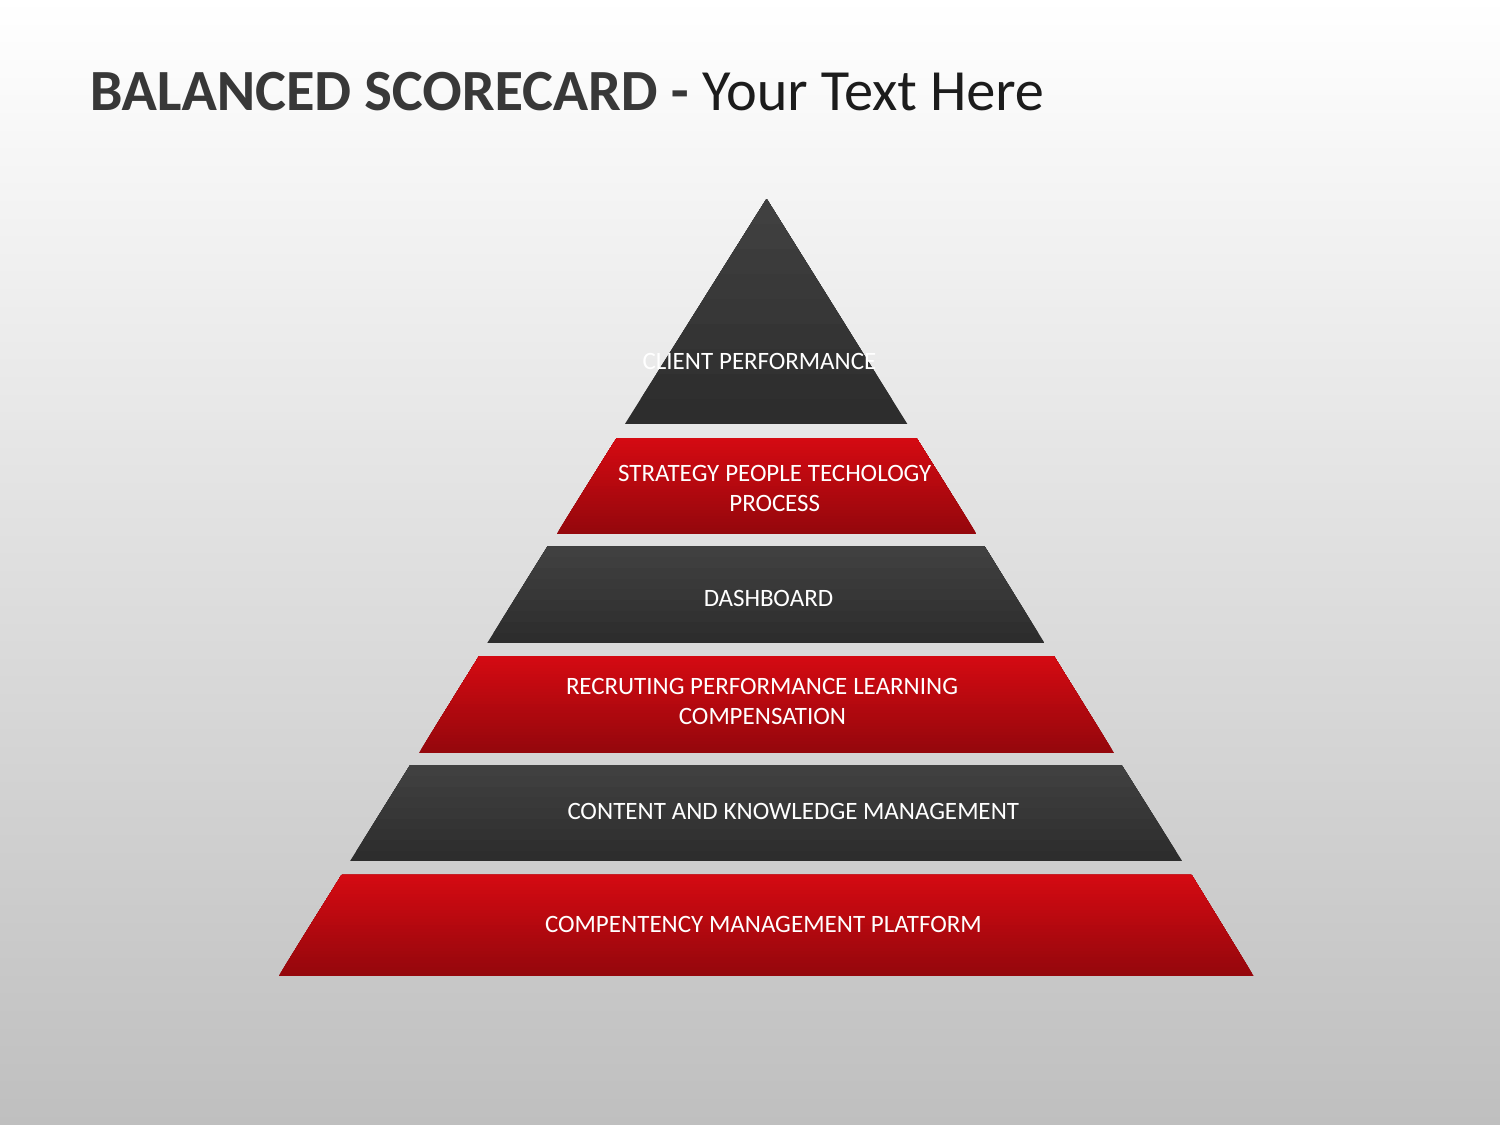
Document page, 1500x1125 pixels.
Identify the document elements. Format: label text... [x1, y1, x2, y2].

text_box BALANCED SCORECARD - Your Text Here [75, 37, 801, 138]
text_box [278, 198, 1254, 977]
